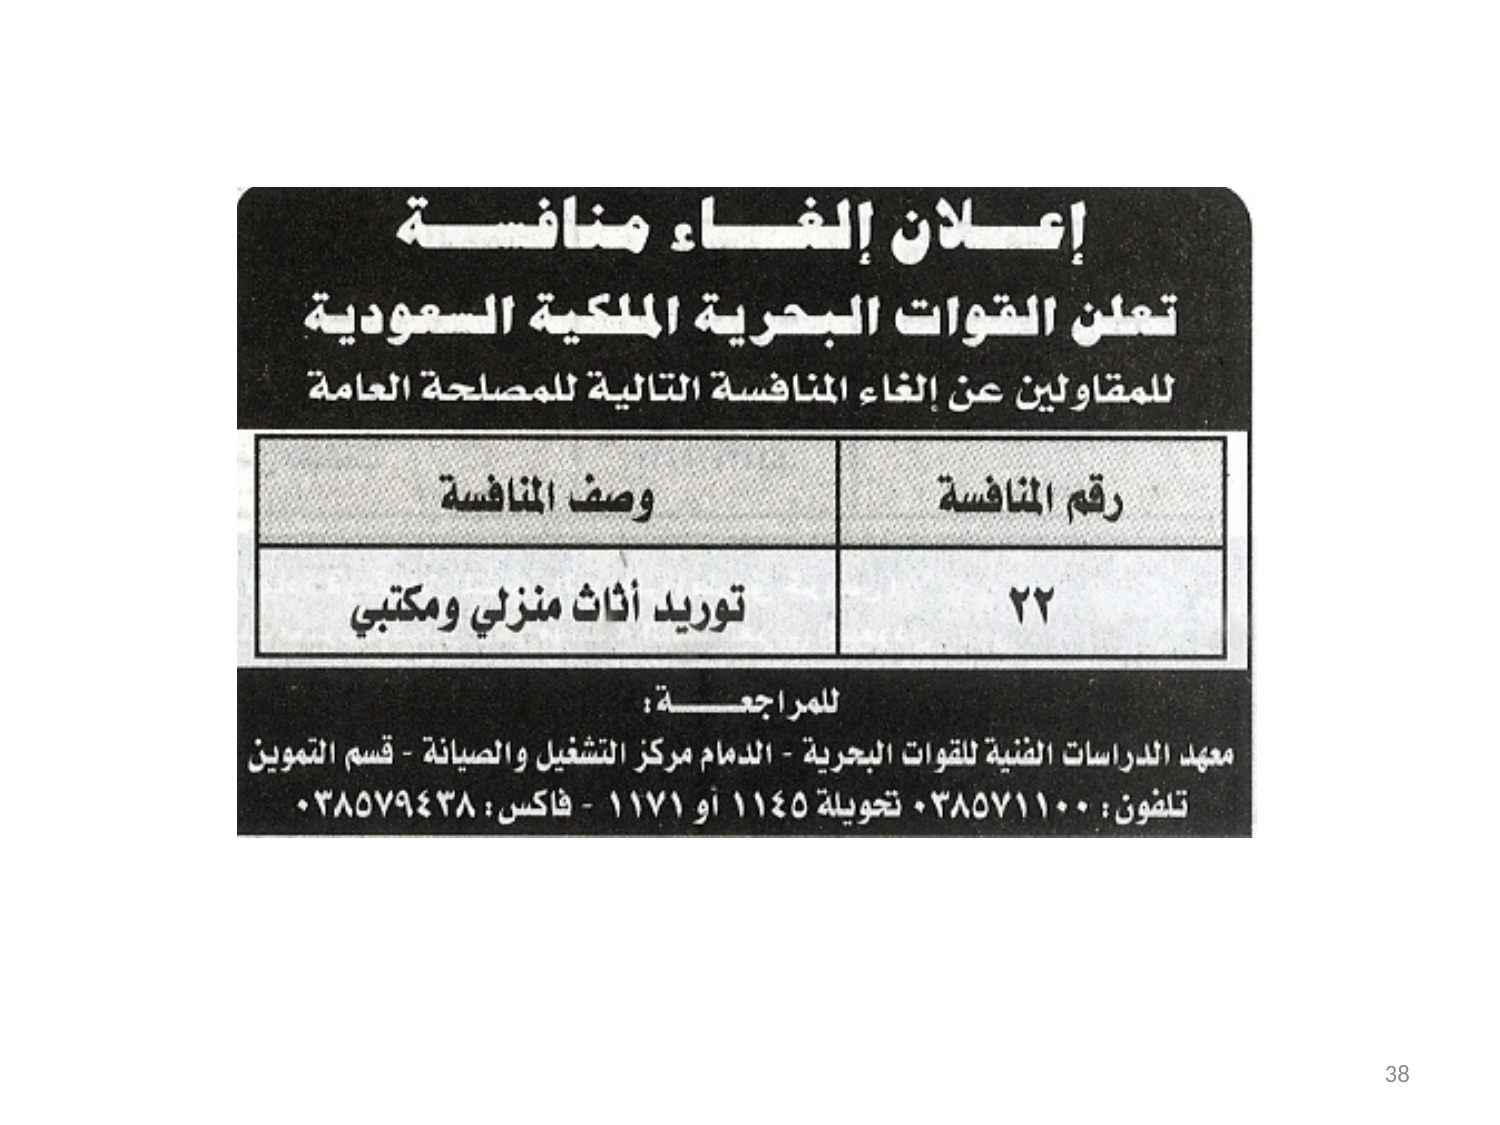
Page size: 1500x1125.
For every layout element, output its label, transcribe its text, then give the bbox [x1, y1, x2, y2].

picture [237, 187, 1258, 838]
slide_number 38 [1074, 1042, 1425, 1103]
